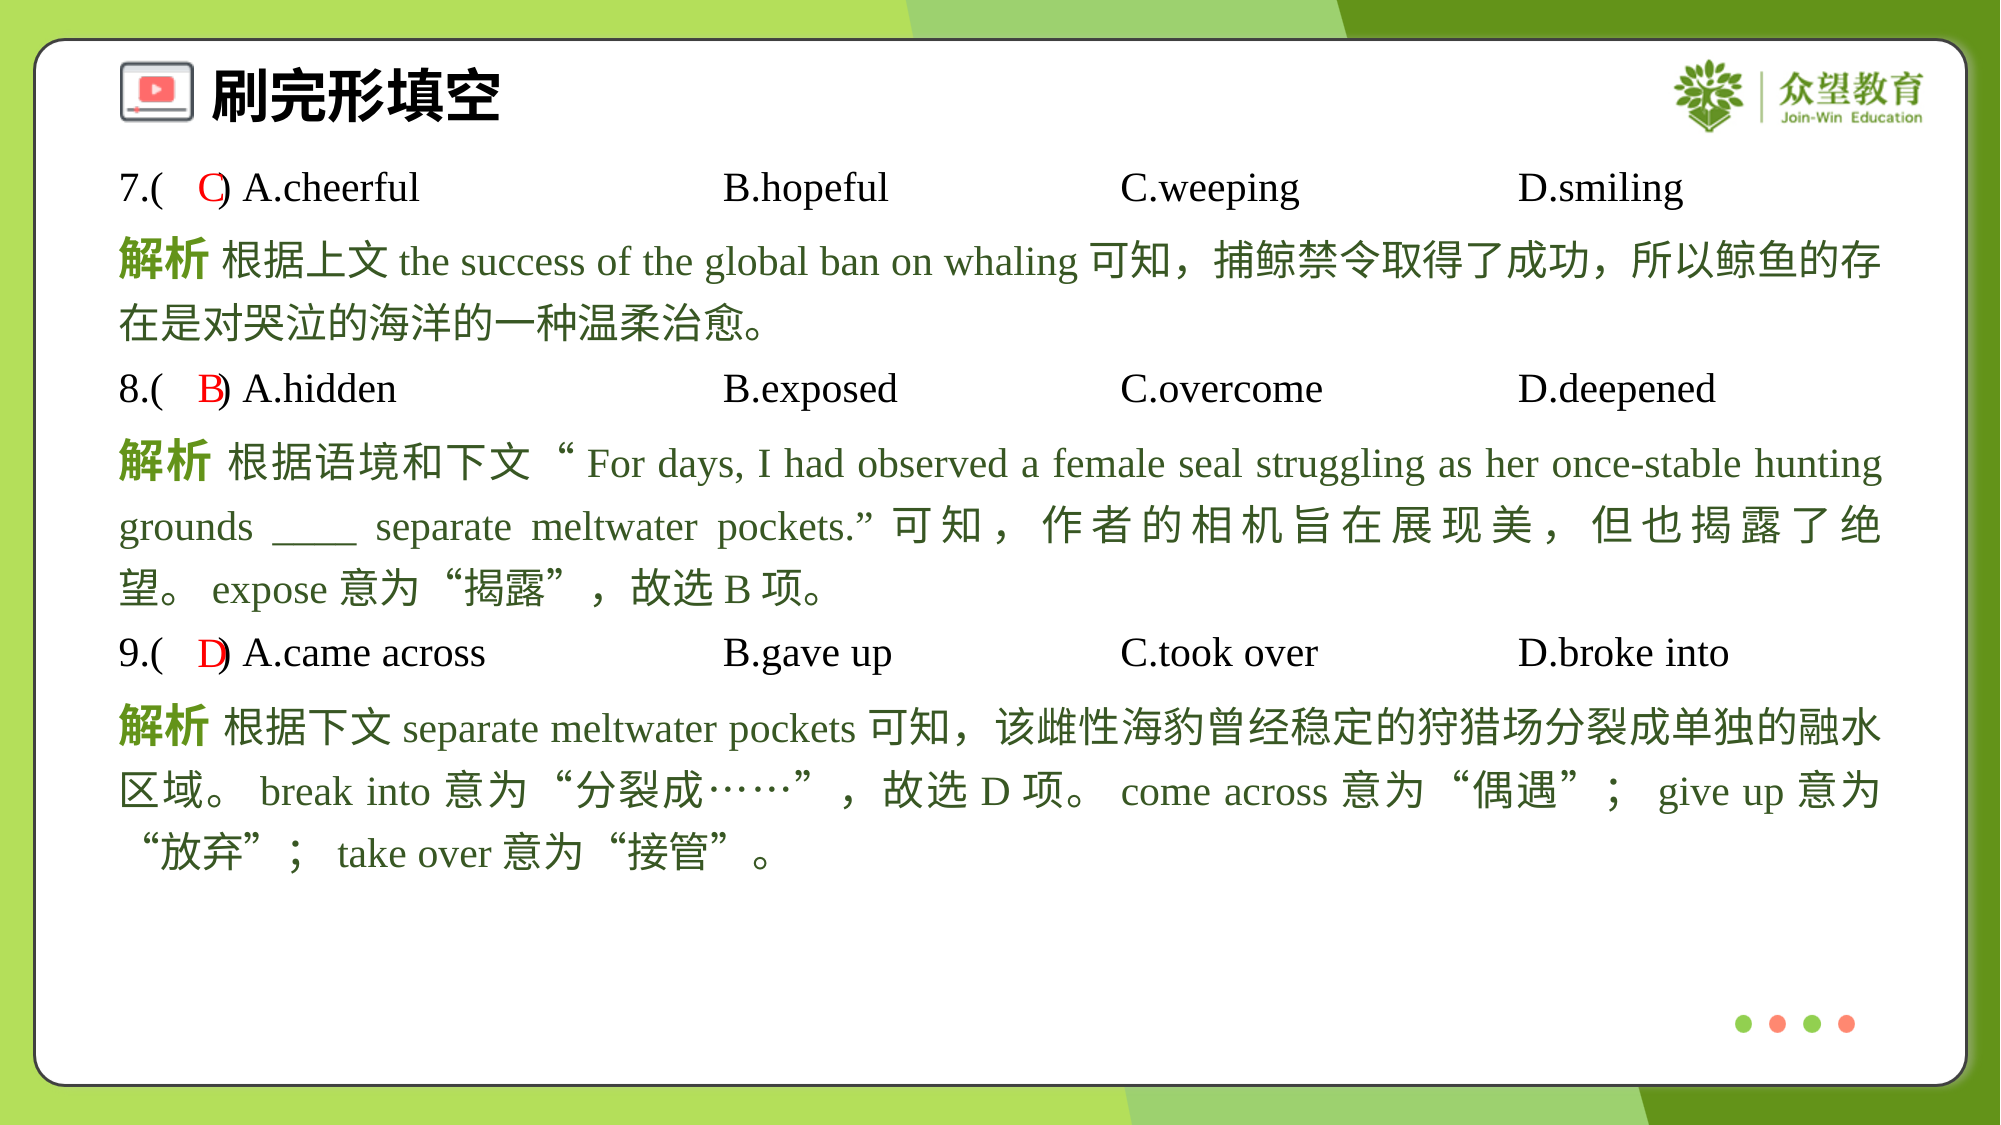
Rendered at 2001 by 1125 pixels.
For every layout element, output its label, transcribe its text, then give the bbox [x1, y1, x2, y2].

text_box 9.( ) A.came across B.gave up C.took over D.broke into [233, 612, 1883, 670]
text_box 7.( ) A.cheerful B.hopeful C.weeping D.smiling [231, 146, 1883, 204]
text_box 解析 根据上文the success of the global ban on whaling可知，捕鲸禁令取得了成功，所以鲸鱼的存在是对哭泣的海洋的一种温柔治愈。 [118, 215, 1883, 343]
text_box 解析 根据下文separate meltwater pockets可知，该雌性海豹曾经稳定的狩猎场分裂成单独的融水区域。break into意为“分裂成……”，故选D项。come across意为“偶遇”；give up意为“放弃”；take over意为“接管”。 [118, 682, 1883, 871]
text_box C [192, 146, 231, 205]
text_box 7.( ) A.cheerful B.hopeful C.weeping D.smiling [118, 146, 192, 204]
picture [0, 0, 2000, 1125]
text_box D [192, 612, 233, 671]
text_box 8.( ) A.hidden B.exposed C.overcome D.deepened [118, 348, 192, 406]
text_box 解析 根据语境和下文“For days, I had observed a female seal struggling as her once-stable hunting grounds ____ separate meltwater pockets.”可知，作者的相机旨在展现美，但也揭露了绝望。expose意为“揭露”，故选B项。 [118, 417, 1883, 607]
text_box 9.( ) A.came across B.gave up C.took over D.broke into [118, 612, 192, 670]
text_box B [192, 348, 231, 406]
text_box 8.( ) A.hidden B.exposed C.overcome D.deepened [231, 348, 1883, 406]
